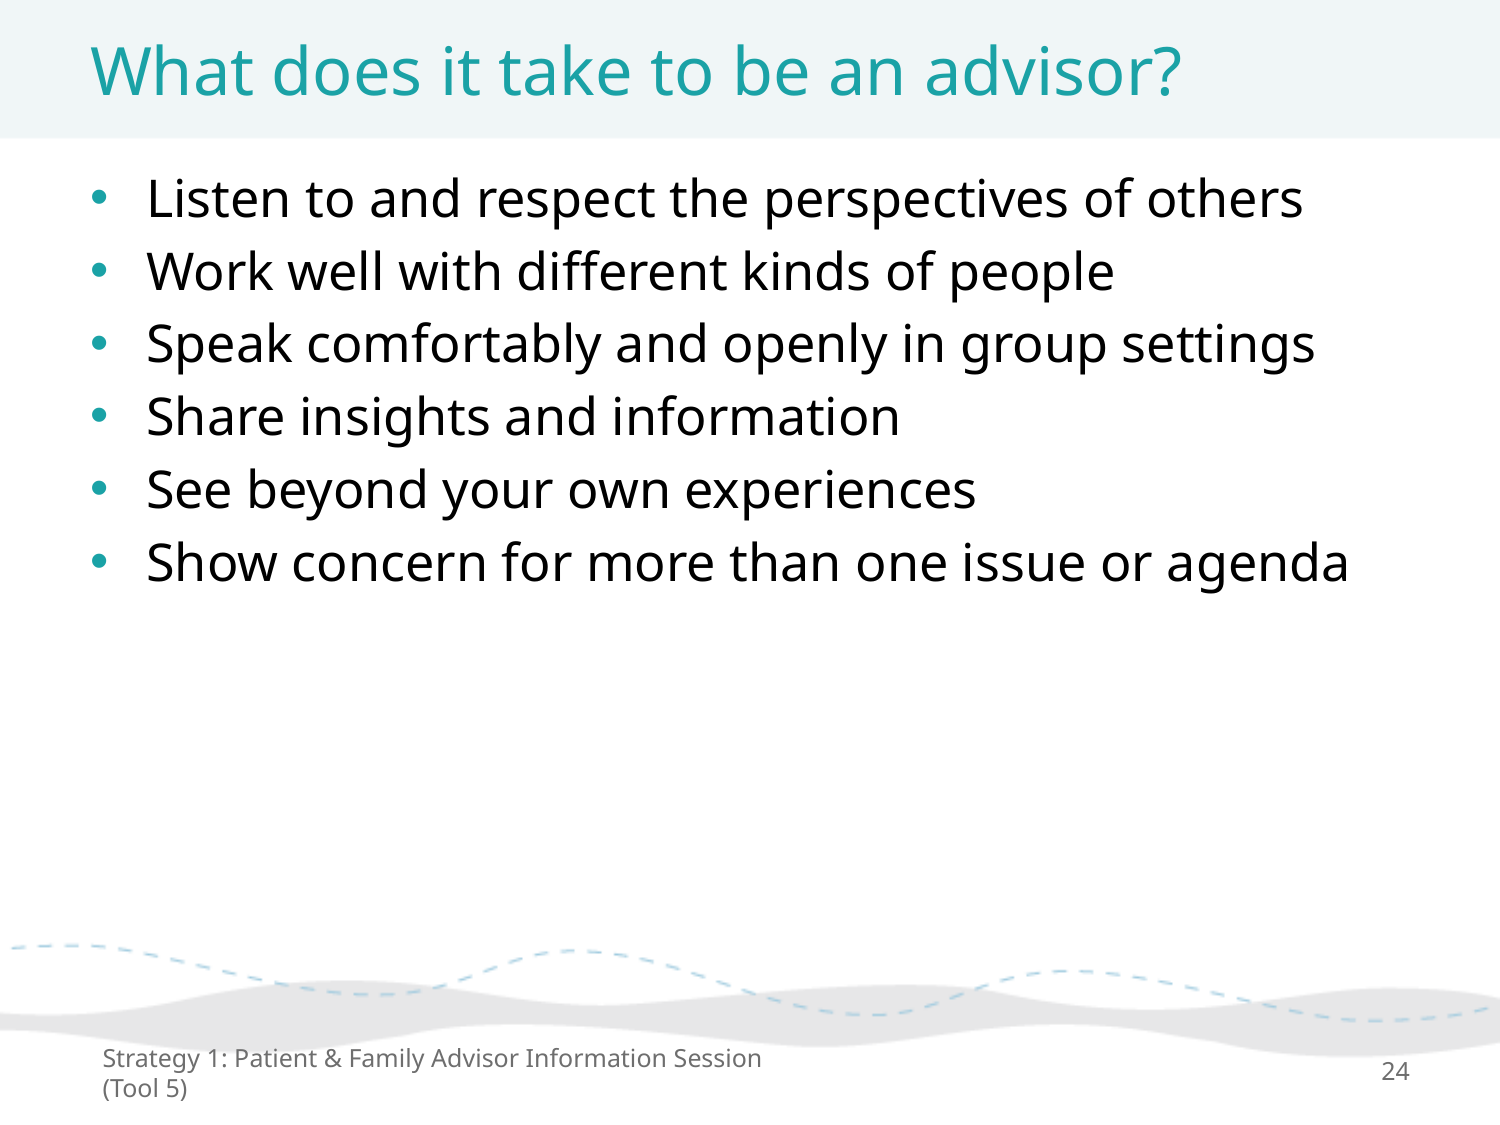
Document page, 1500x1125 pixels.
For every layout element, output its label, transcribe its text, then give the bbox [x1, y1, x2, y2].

footer Strategy 1: Patient & Family Advisor Information Session (Tool 5) [87, 1042, 825, 1103]
slide_number 24 [1074, 1042, 1425, 1103]
list Listen to and respect the perspectives of others Work well with different kinds of people Speak comfortably and openly in group settings Share insights and information See beyond your own experiences Show concern for more than one issue or agenda [75, 157, 1425, 900]
title What does it take to be an advisor? [75, 0, 1425, 138]
picture [0, 0, 1500, 1125]
